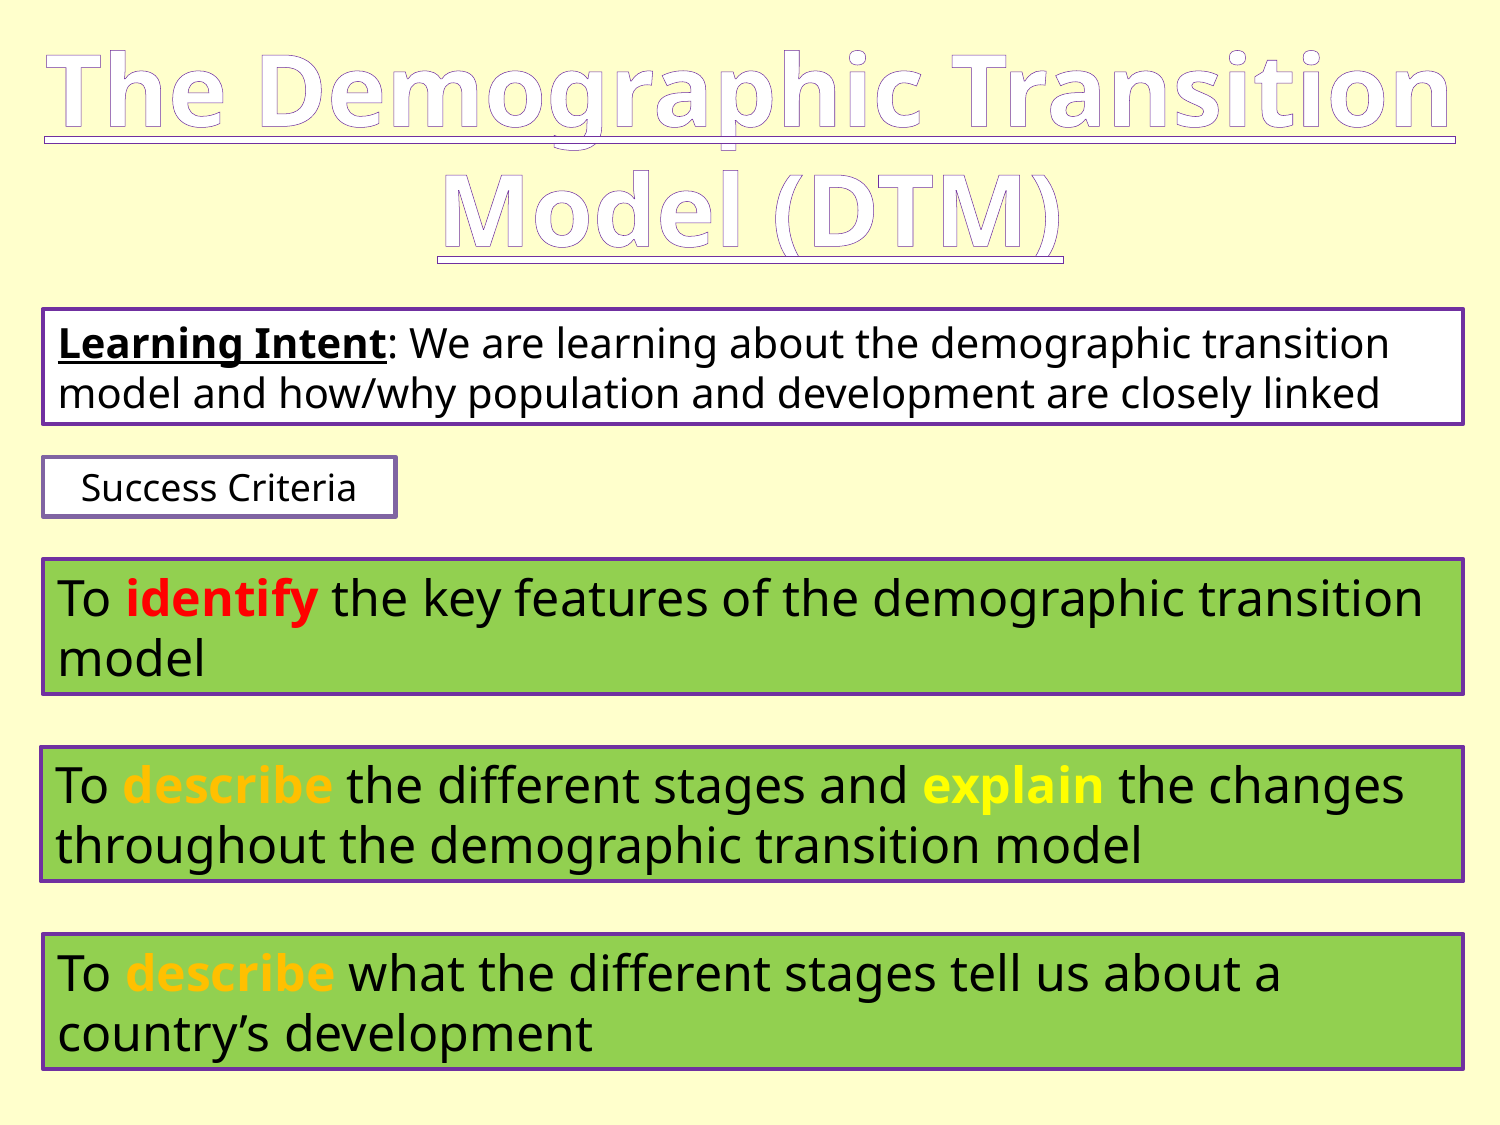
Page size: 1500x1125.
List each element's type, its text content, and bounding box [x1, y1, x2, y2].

text_box To identify the key features of the demographic transition model [41, 557, 1465, 696]
text_box To describe what the different stages tell us about a country’s development [41, 932, 1465, 1071]
text_box Learning Intent: We are learning about the demographic transition model and how/why population and development are closely linked [41, 307, 1465, 426]
text_box To describe the different stages and explain the changes throughout the demographic transition model [39, 745, 1465, 883]
text_box Success Criteria [41, 455, 398, 519]
text_box The Demographic Transition Model (DTM) [17, 19, 1483, 274]
